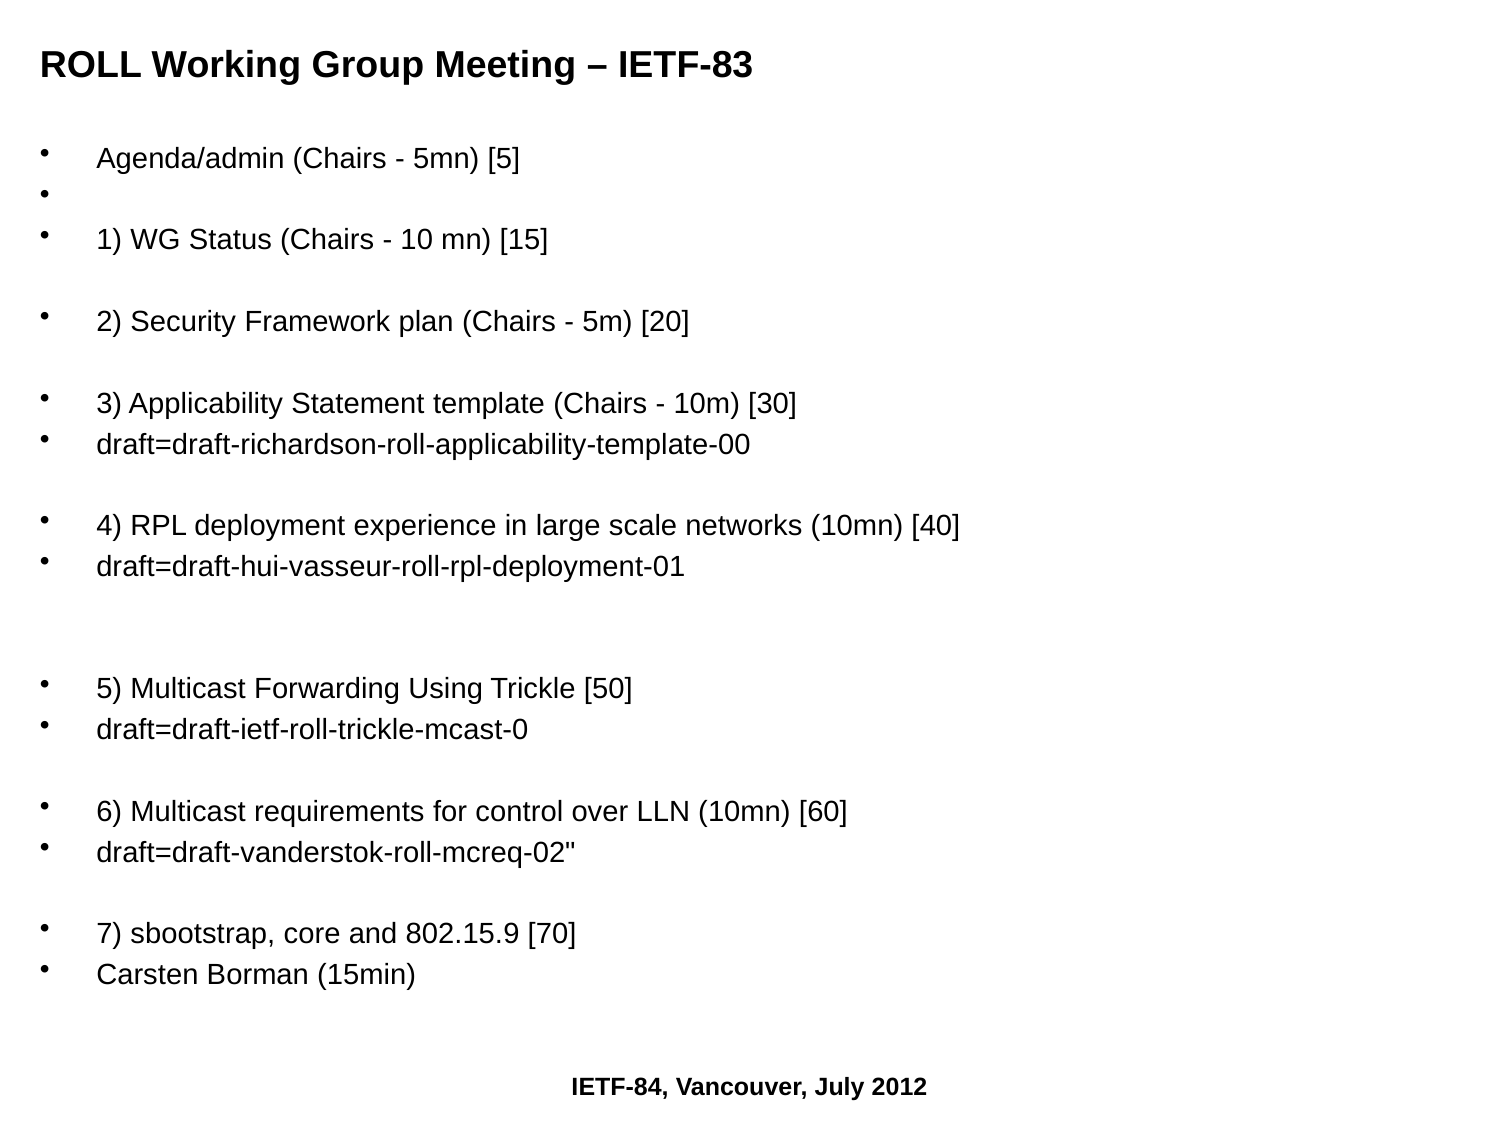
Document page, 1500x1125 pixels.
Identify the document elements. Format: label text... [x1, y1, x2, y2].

footer IETF-84, Vancouver, July 2012 [424, 1062, 1075, 1125]
list ROLL Working Group Meeting – IETF-83 Agenda/admin (Chairs - 5mn) [5] 1) WG Status (Chairs - 10 mn) [15] 2) Security Framework plan (Chairs - 5m) [20] 3) Applicability Statement template (Chairs - 10m) [30] draft=draft-richardson-roll-applicability-template-00 4) RPL deployment experience in large scale networks (10mn) [40] draft=draft-hui-vasseur-roll-rpl-deployment-01 5) Multicast Forwarding Using Trickle [50] draft=draft-ietf-roll-trickle-mcast-0 6) Multicast requirements for control over LLN (10mn) [60] draft=draft-vanderstok-roll-mcreq-02" 7) sbootstrap, core and 802.15.9 [70] Carsten Borman (15min) [24, 37, 1476, 938]
